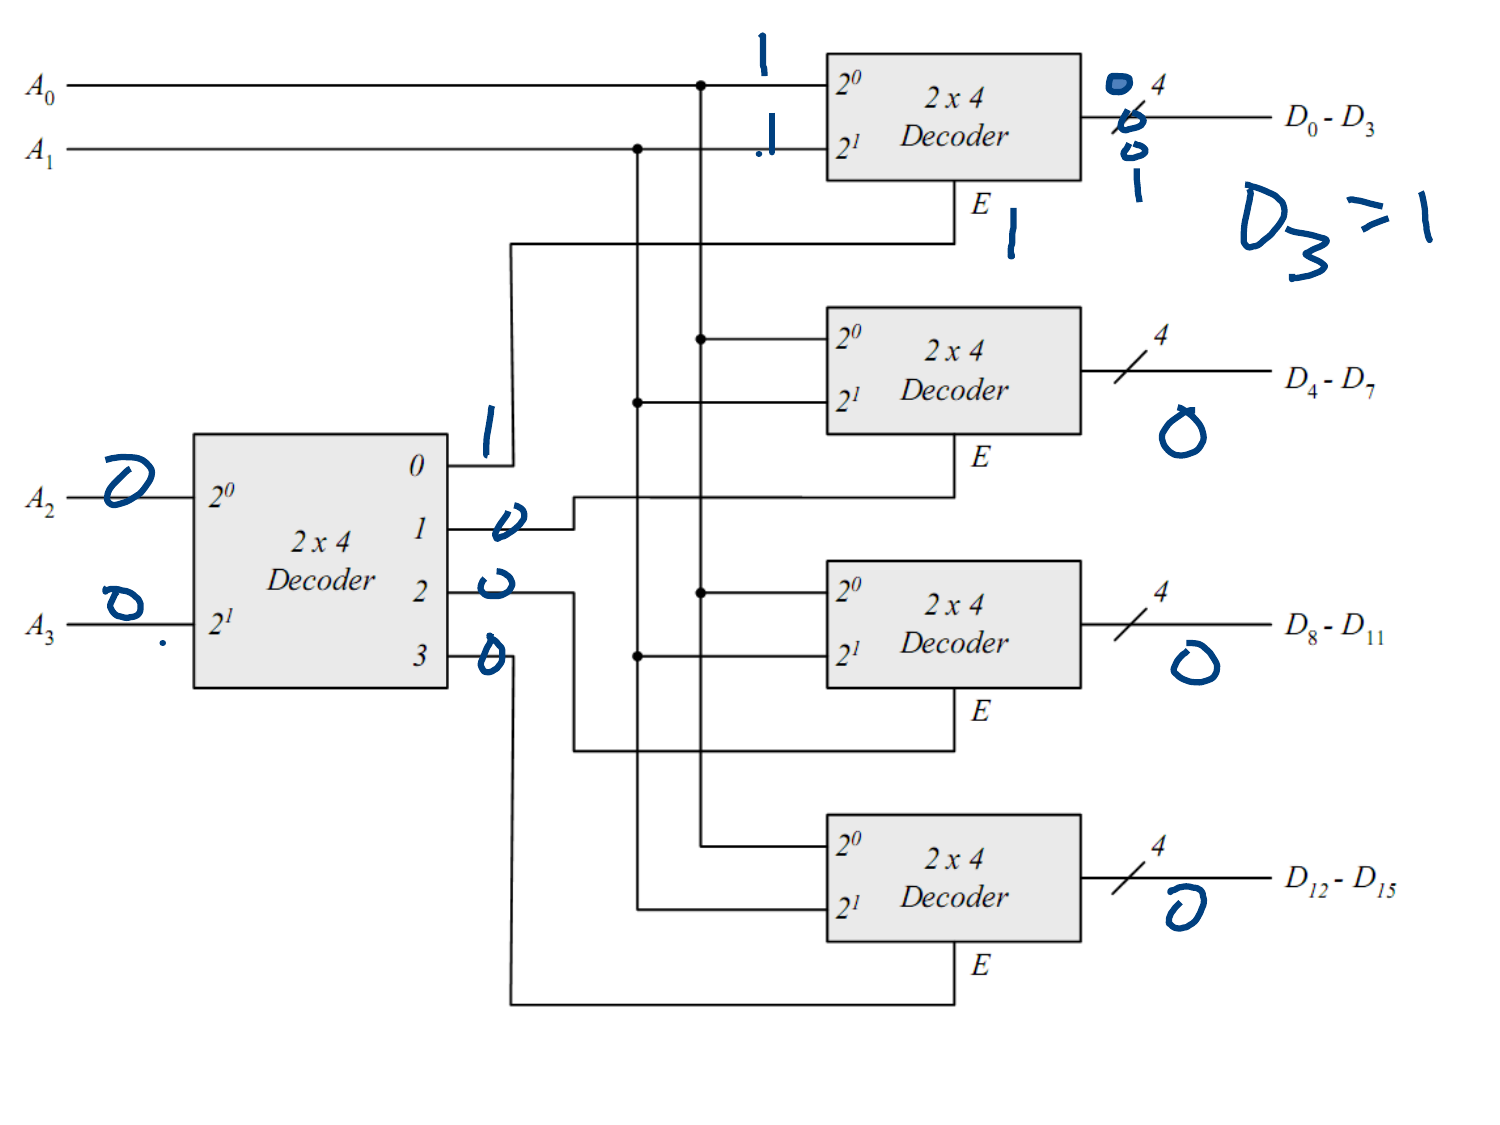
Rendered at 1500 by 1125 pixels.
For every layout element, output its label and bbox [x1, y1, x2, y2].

picture [0, 24, 1441, 1038]
